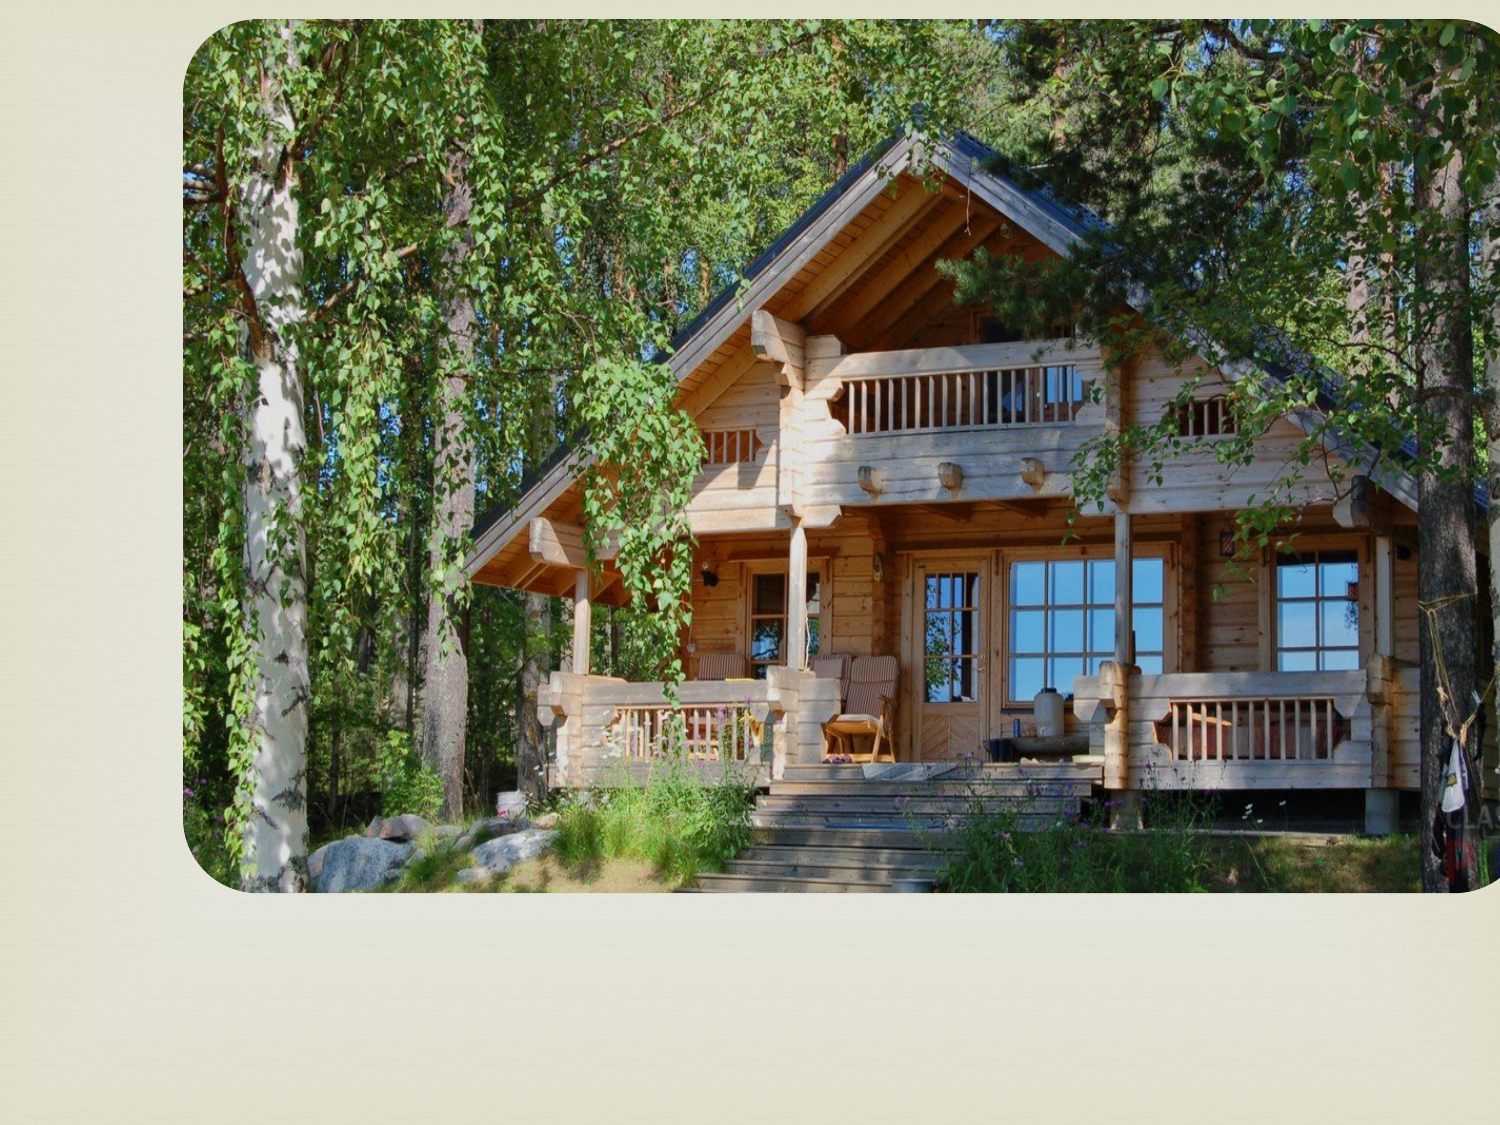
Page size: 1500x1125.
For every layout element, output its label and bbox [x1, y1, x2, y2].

picture [182, 18, 1500, 894]
